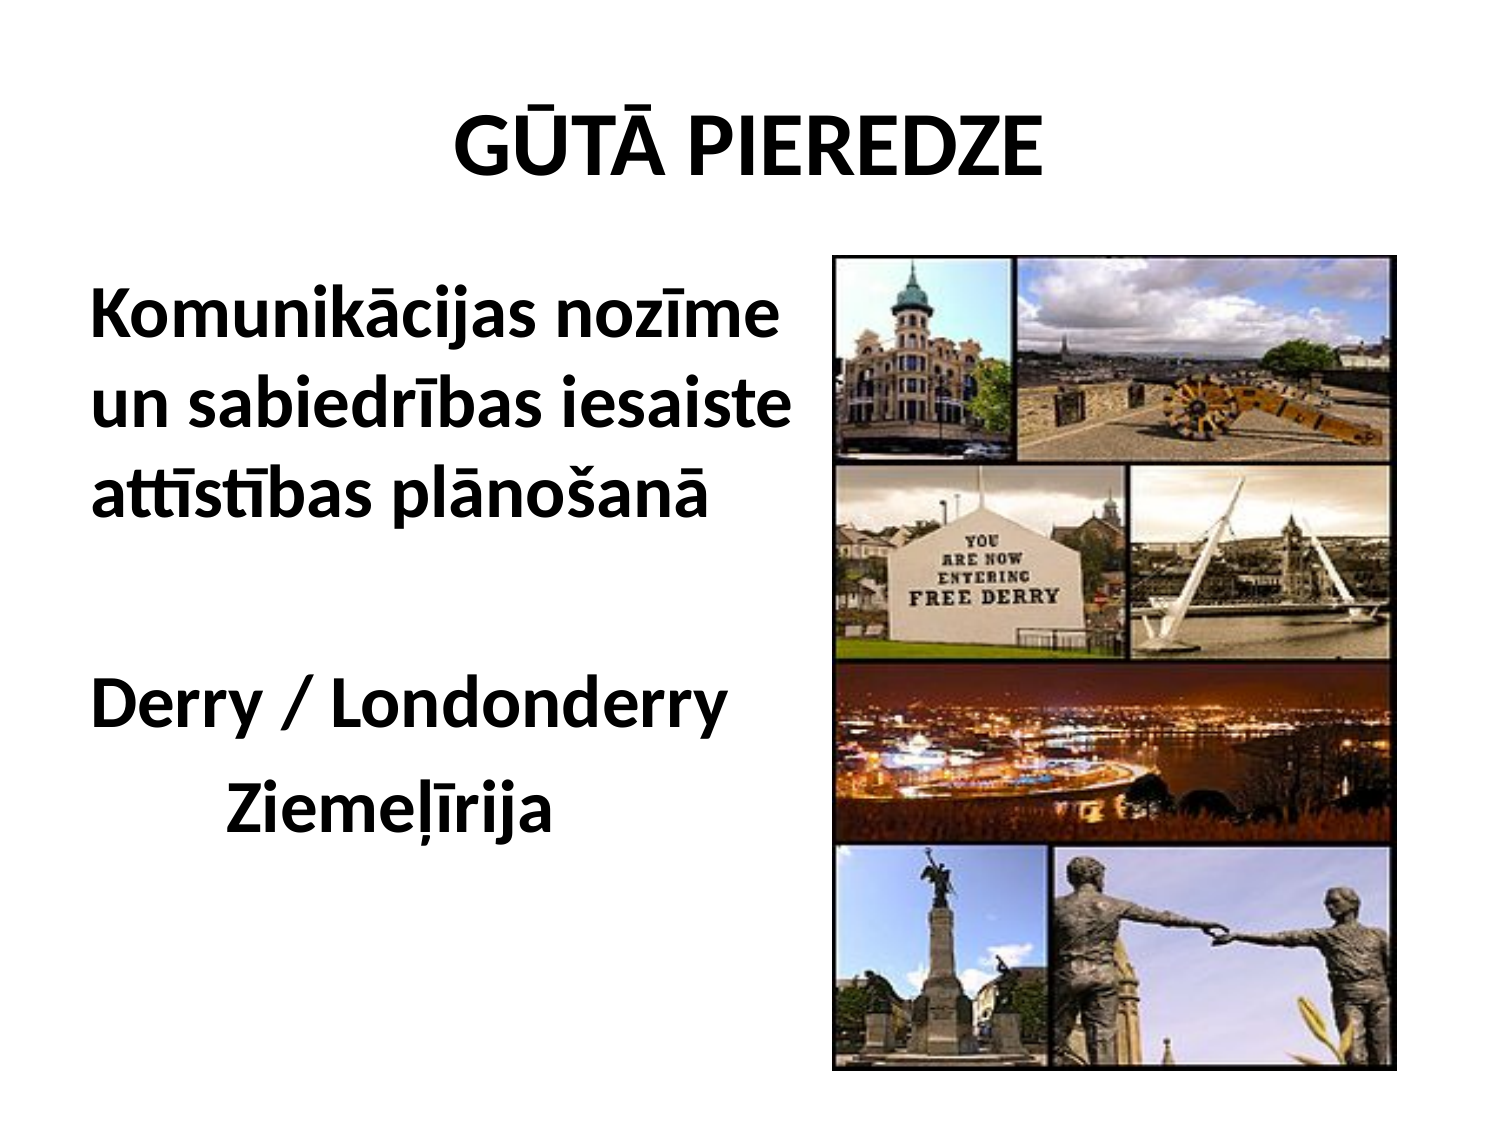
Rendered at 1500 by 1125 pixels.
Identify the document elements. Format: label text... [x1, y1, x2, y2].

title GŪTĀ PIEREDZE [75, 45, 1425, 233]
list Komunikācijas nozīme un sabiedrības iesaiste attīstības plānošanā Derry / Londonderry Ziemeļīrija [75, 255, 830, 1071]
picture [832, 255, 1397, 1071]
